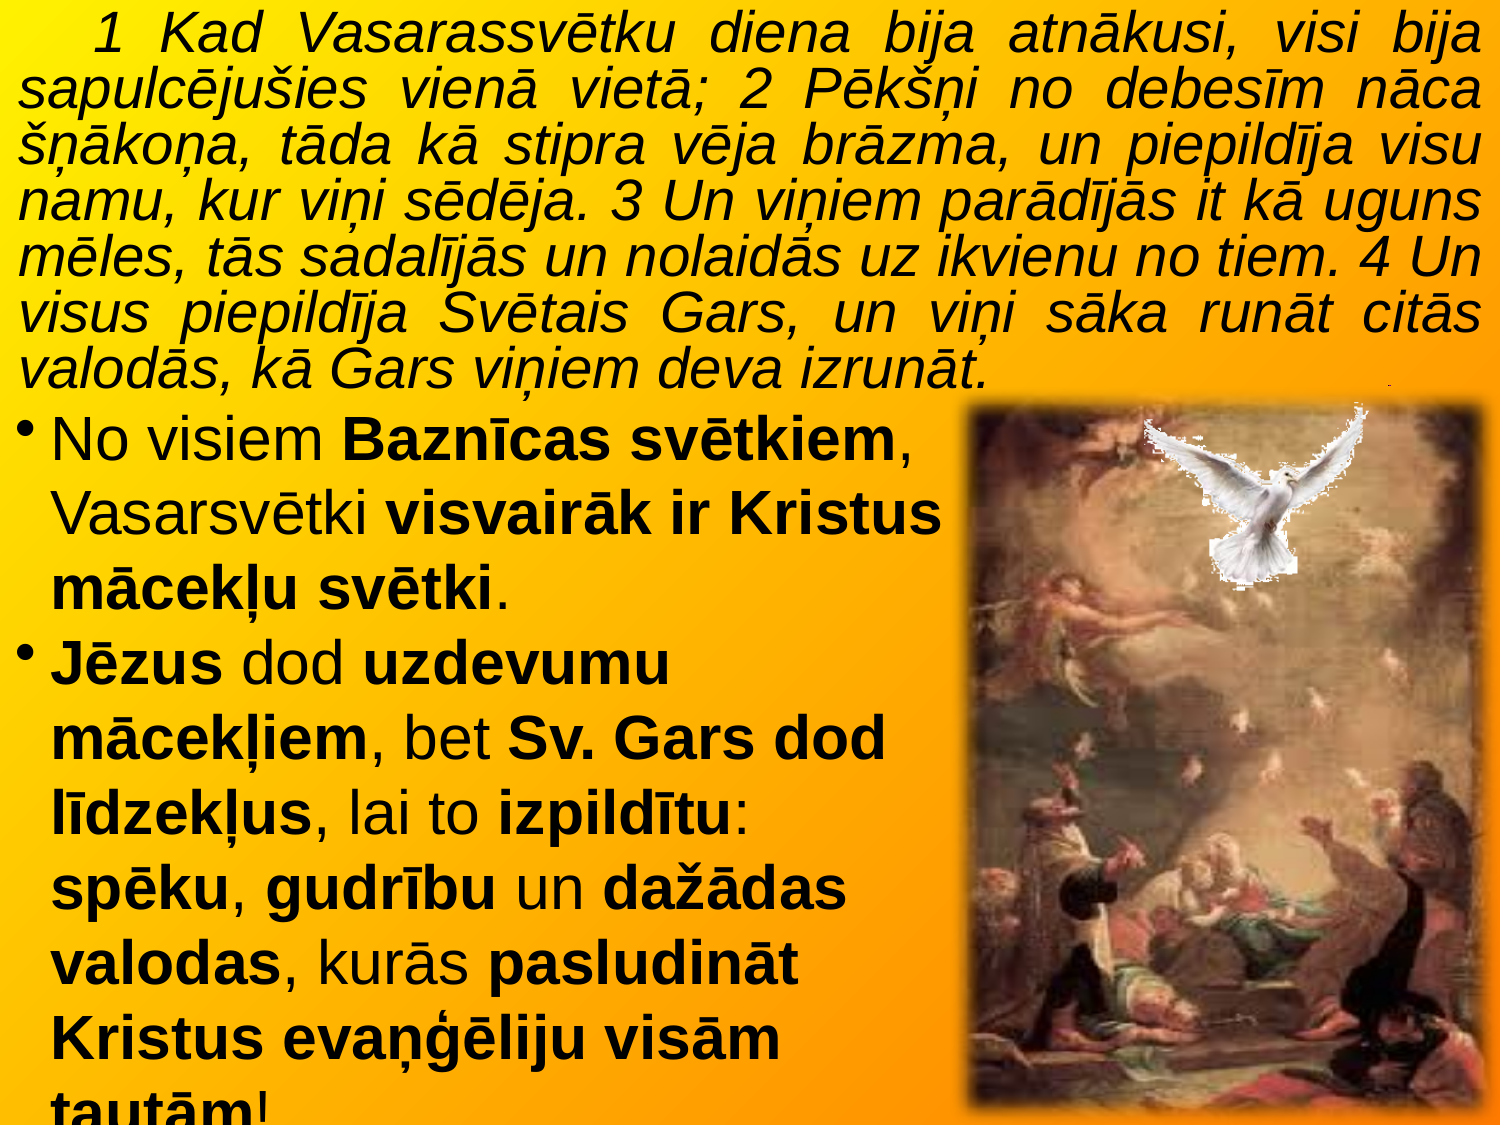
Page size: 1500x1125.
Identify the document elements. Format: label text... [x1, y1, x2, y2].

list 1 Kad Vasarassvētku diena bija atnākusi, visi bija sapulcējušies vienā vietā; 2 Pēkšņi no debesīm nāca šņākoņa, tāda kā stipra vēja brāzma, un piepildīja visu namu, kur viņi sēdēja. 3 Un viņiem parādījās it kā uguns mēles, tās sadalījās un nolaidās uz ikvienu no tiem. 4 Un visus piepildīja Svētais Gars, un viņi sāka runāt citās valodās, kā Gars viņiem deva izrunāt. [0, 0, 1500, 256]
picture [948, 385, 1500, 1125]
text_box No visiem Baznīcas svētkiem, Vasarsvētki visvairāk ir Kristus mācekļu svētki. Jēzus dod uzdevumu mācekļiem, bet Sv. Gars dod līdzekļus, lai to izpildītu: spēku, gudrību un dažādas valodas, kurās pasludināt Kristus evaņģēliju visām tautām! [0, 390, 943, 1125]
